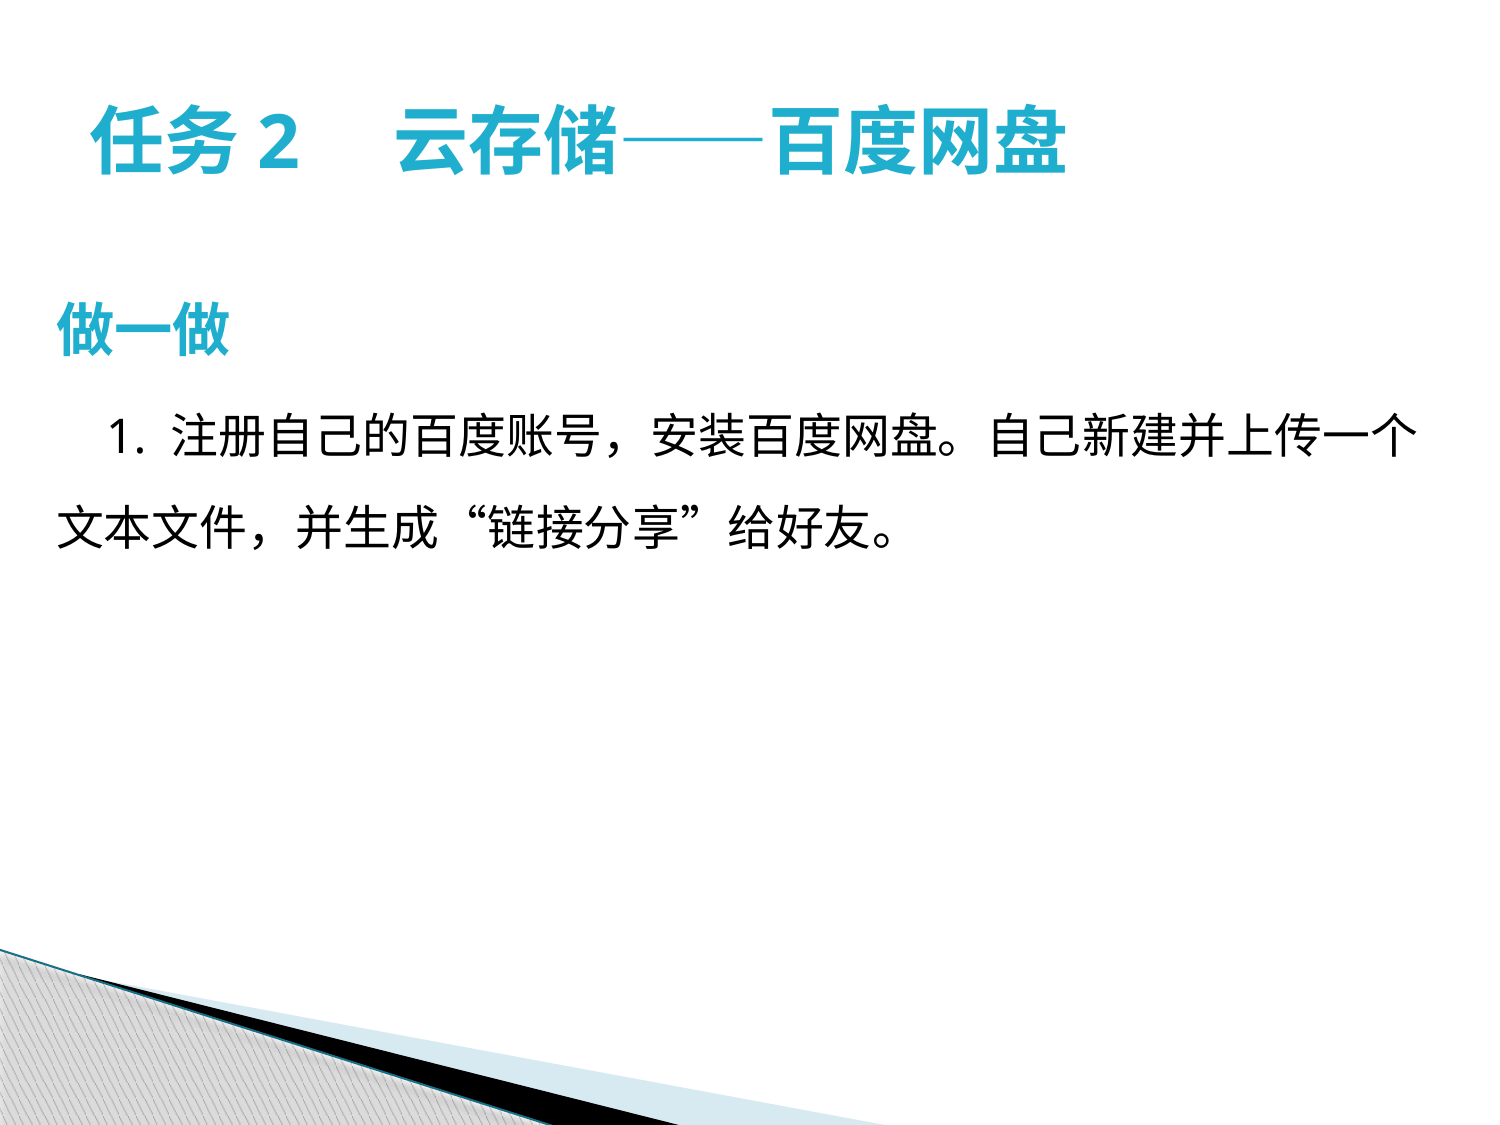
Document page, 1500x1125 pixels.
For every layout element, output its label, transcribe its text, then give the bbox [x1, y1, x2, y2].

list 做一做 1. 注册自己的百度账号，安装百度网盘。自己新建并上传一个文本文件，并生成“链接分享”给好友。 [41, 243, 1436, 1012]
title 任务2 云存储——百度网盘 [75, 45, 1425, 233]
